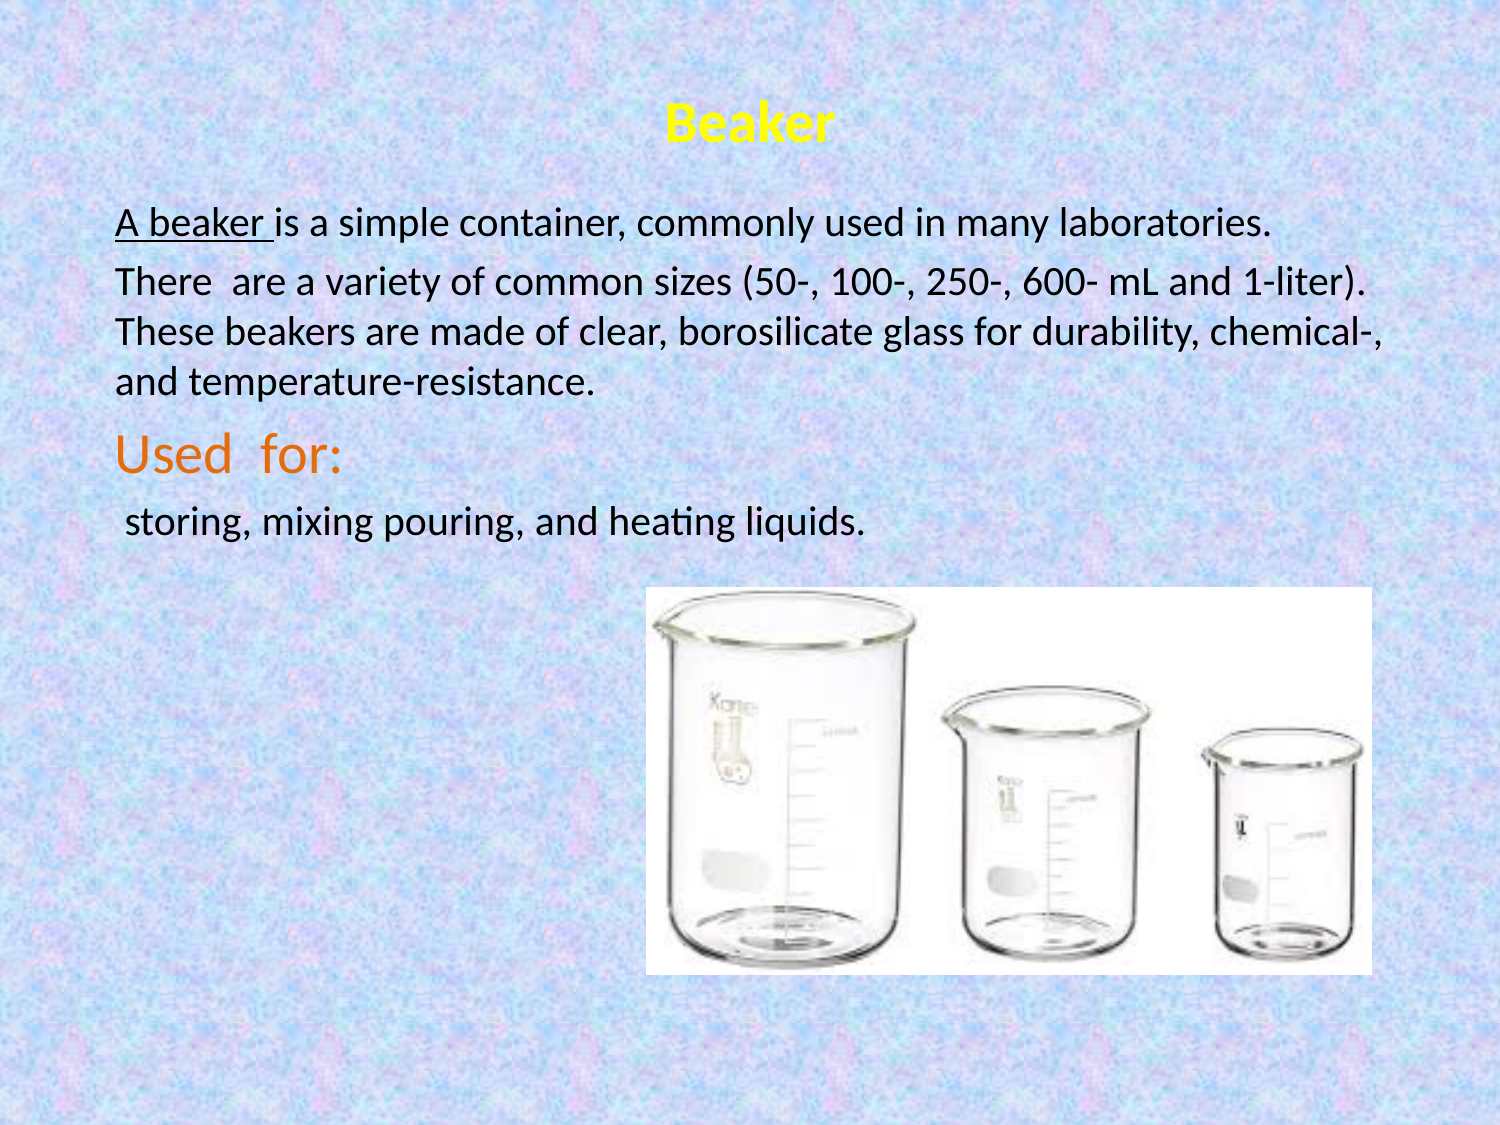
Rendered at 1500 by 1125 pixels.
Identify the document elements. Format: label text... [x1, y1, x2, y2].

title Beaker [112, 75, 1388, 163]
picture [0, 0, 1500, 1125]
subtitle A beaker is a simple container, commonly used in many laboratories. There are a variety of common sizes (50-, 100-, 250-, 600- mL and 1-liter). These beakers are made of clear, borosilicate glass for durability, chemical-, and temperature-resistance. Used for: storing, mixing pouring, and heating liquids. [99, 187, 1400, 1013]
